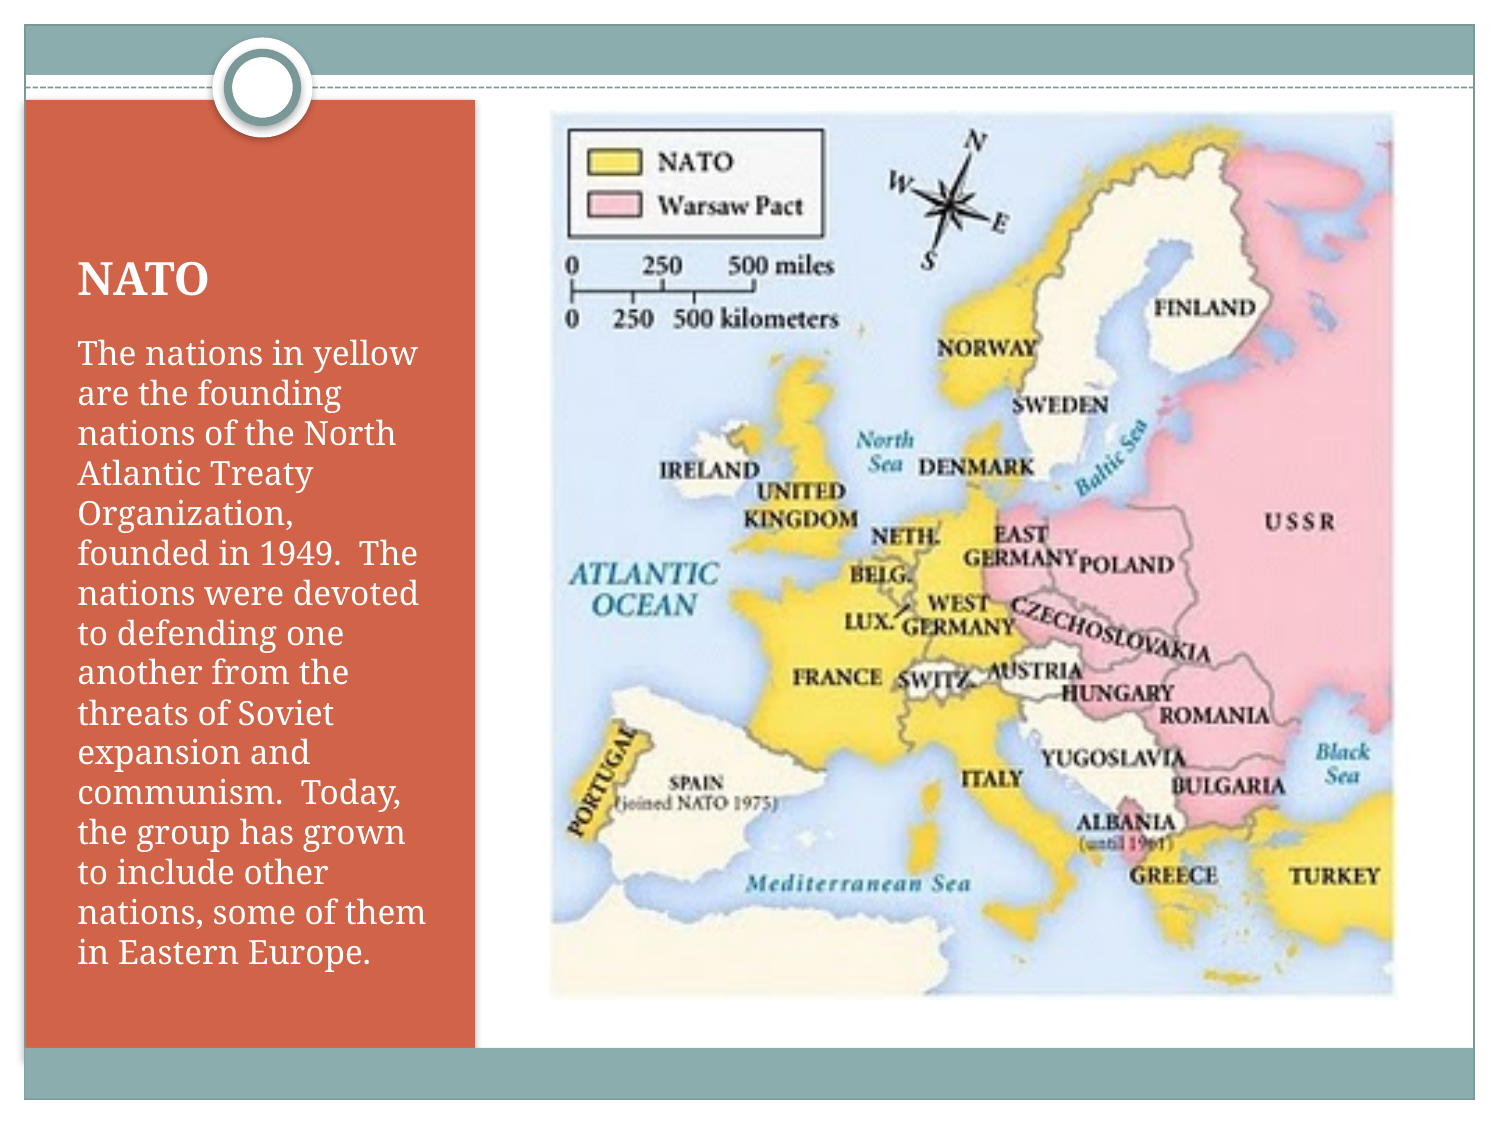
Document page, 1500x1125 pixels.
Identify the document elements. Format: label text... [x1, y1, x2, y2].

list The nations in yellow are the founding nations of the North Atlantic Treaty Organization, founded in 1949. The nations were devoted to defending one another from the threats of Soviet expansion and communism. Today, the group has grown to include other nations, some of them in Eastern Europe. [62, 324, 450, 1005]
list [549, 110, 1399, 1001]
title NATO [62, 149, 450, 313]
